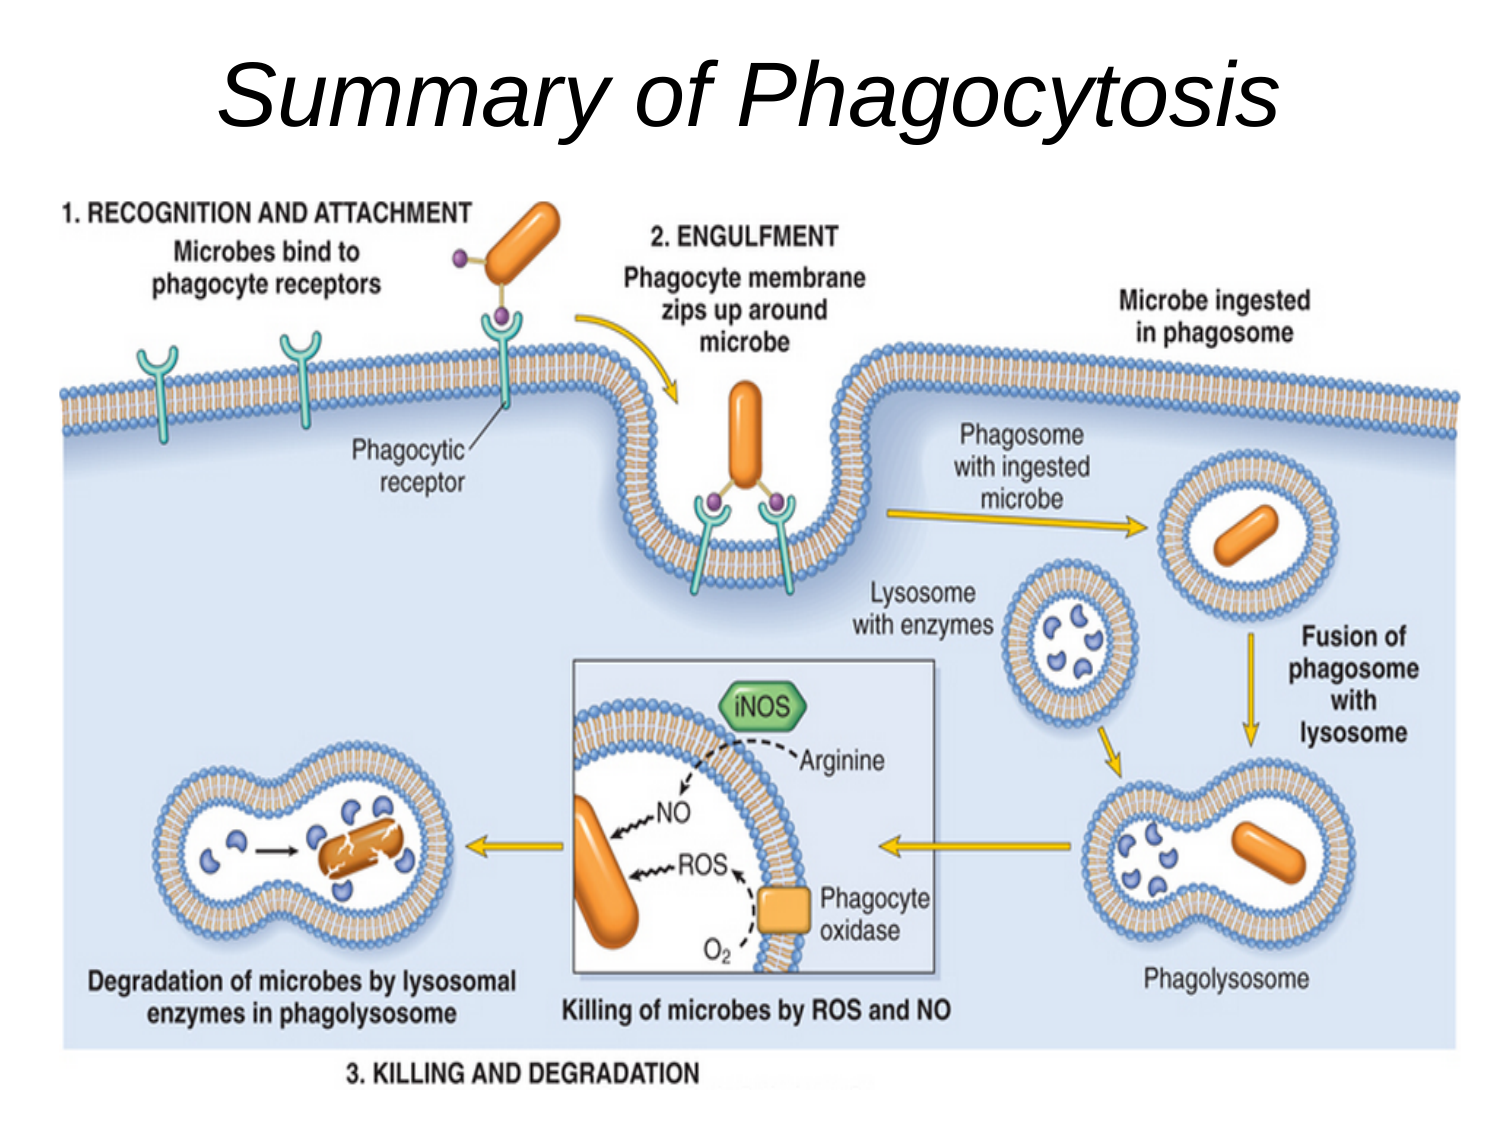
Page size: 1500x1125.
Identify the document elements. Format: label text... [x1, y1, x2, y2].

title Summary of Phagocytosis [75, 0, 1425, 148]
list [45, 148, 1471, 1090]
